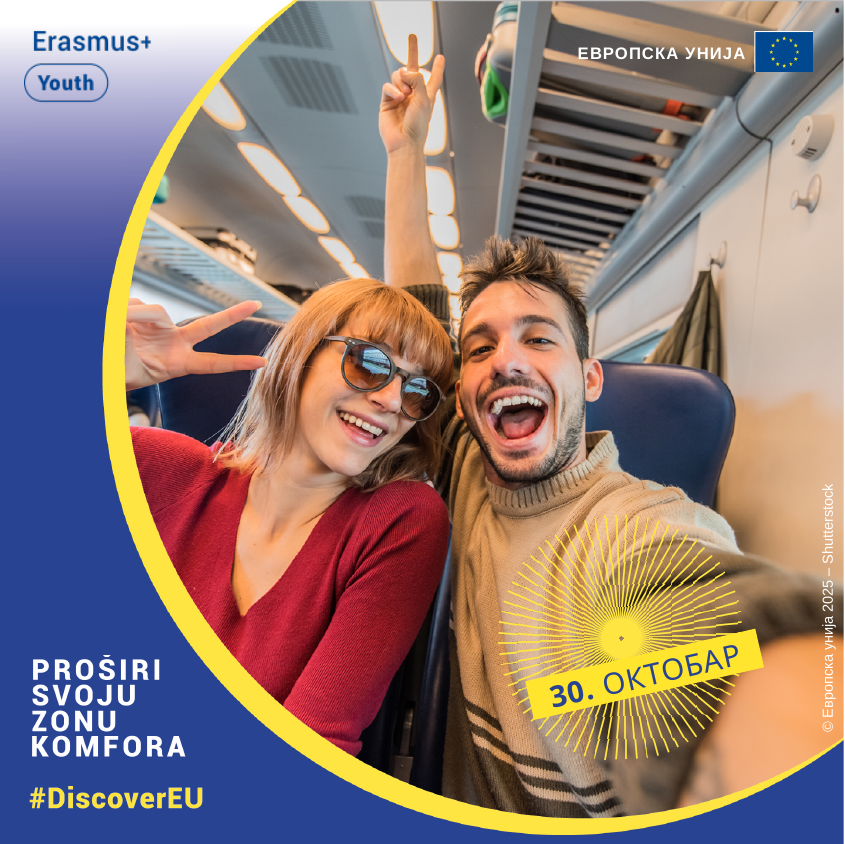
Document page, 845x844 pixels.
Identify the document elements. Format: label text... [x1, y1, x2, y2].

list 30. октобар [525, 628, 765, 720]
picture [0, 0, 844, 844]
